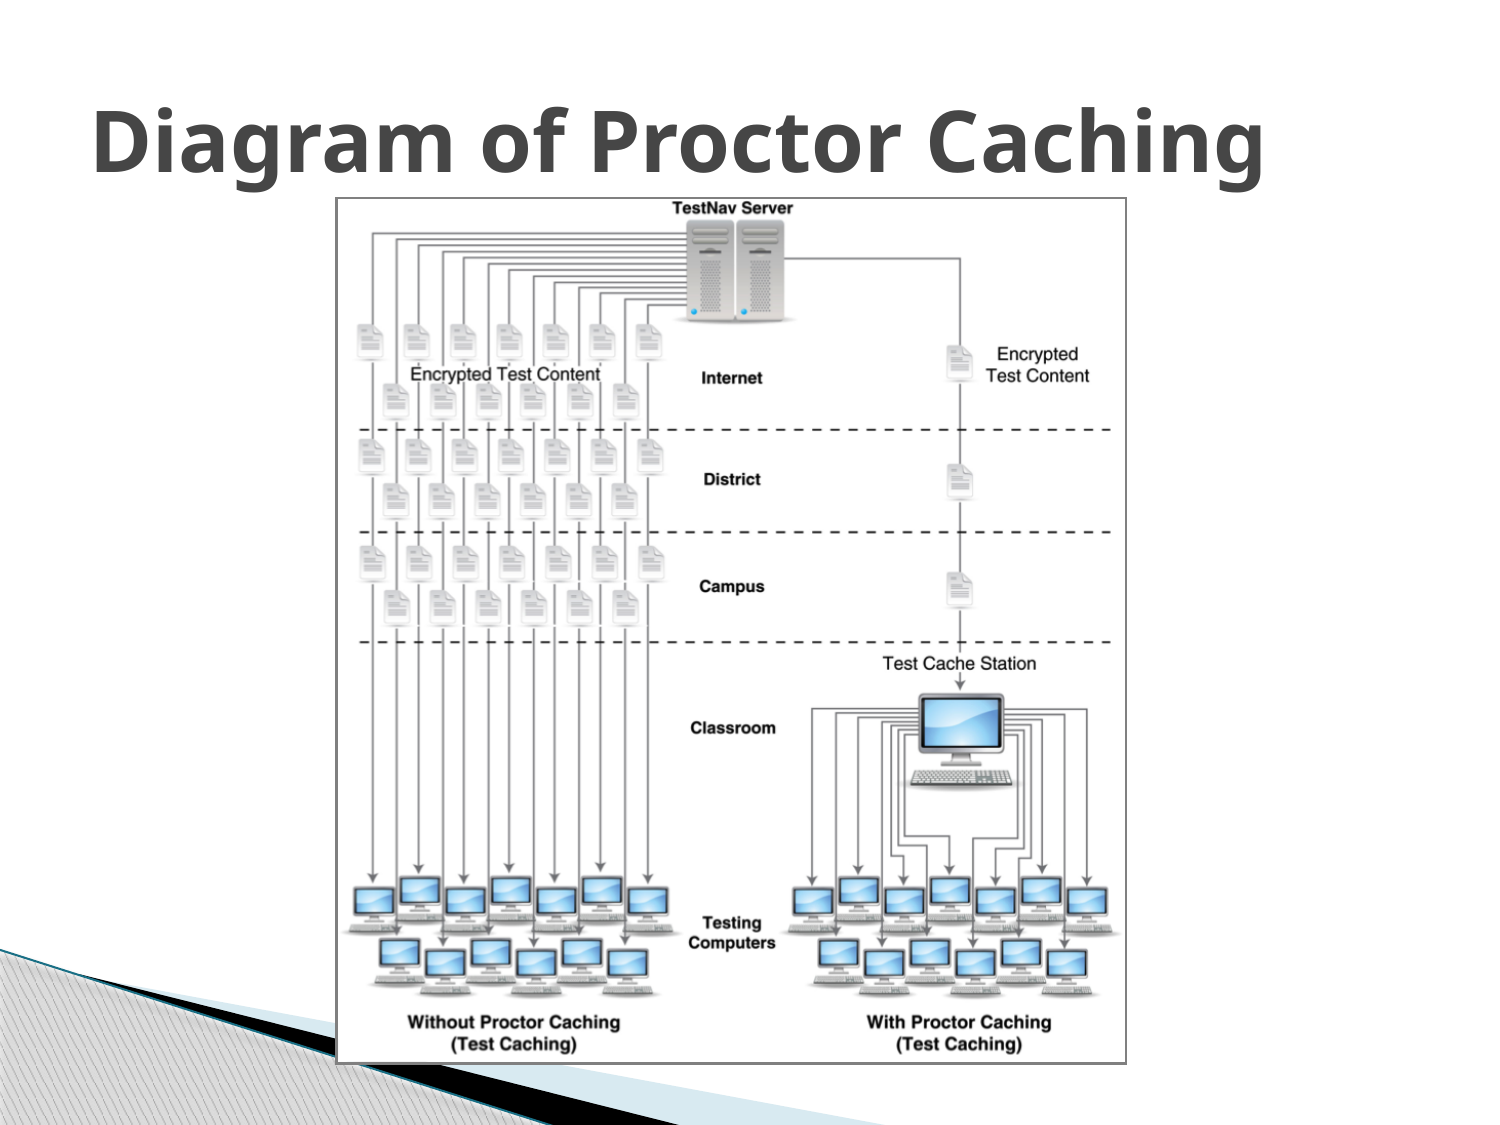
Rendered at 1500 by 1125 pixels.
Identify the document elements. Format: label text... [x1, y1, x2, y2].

title Diagram of Proctor Caching [75, 45, 1425, 233]
picture [337, 198, 1126, 1063]
